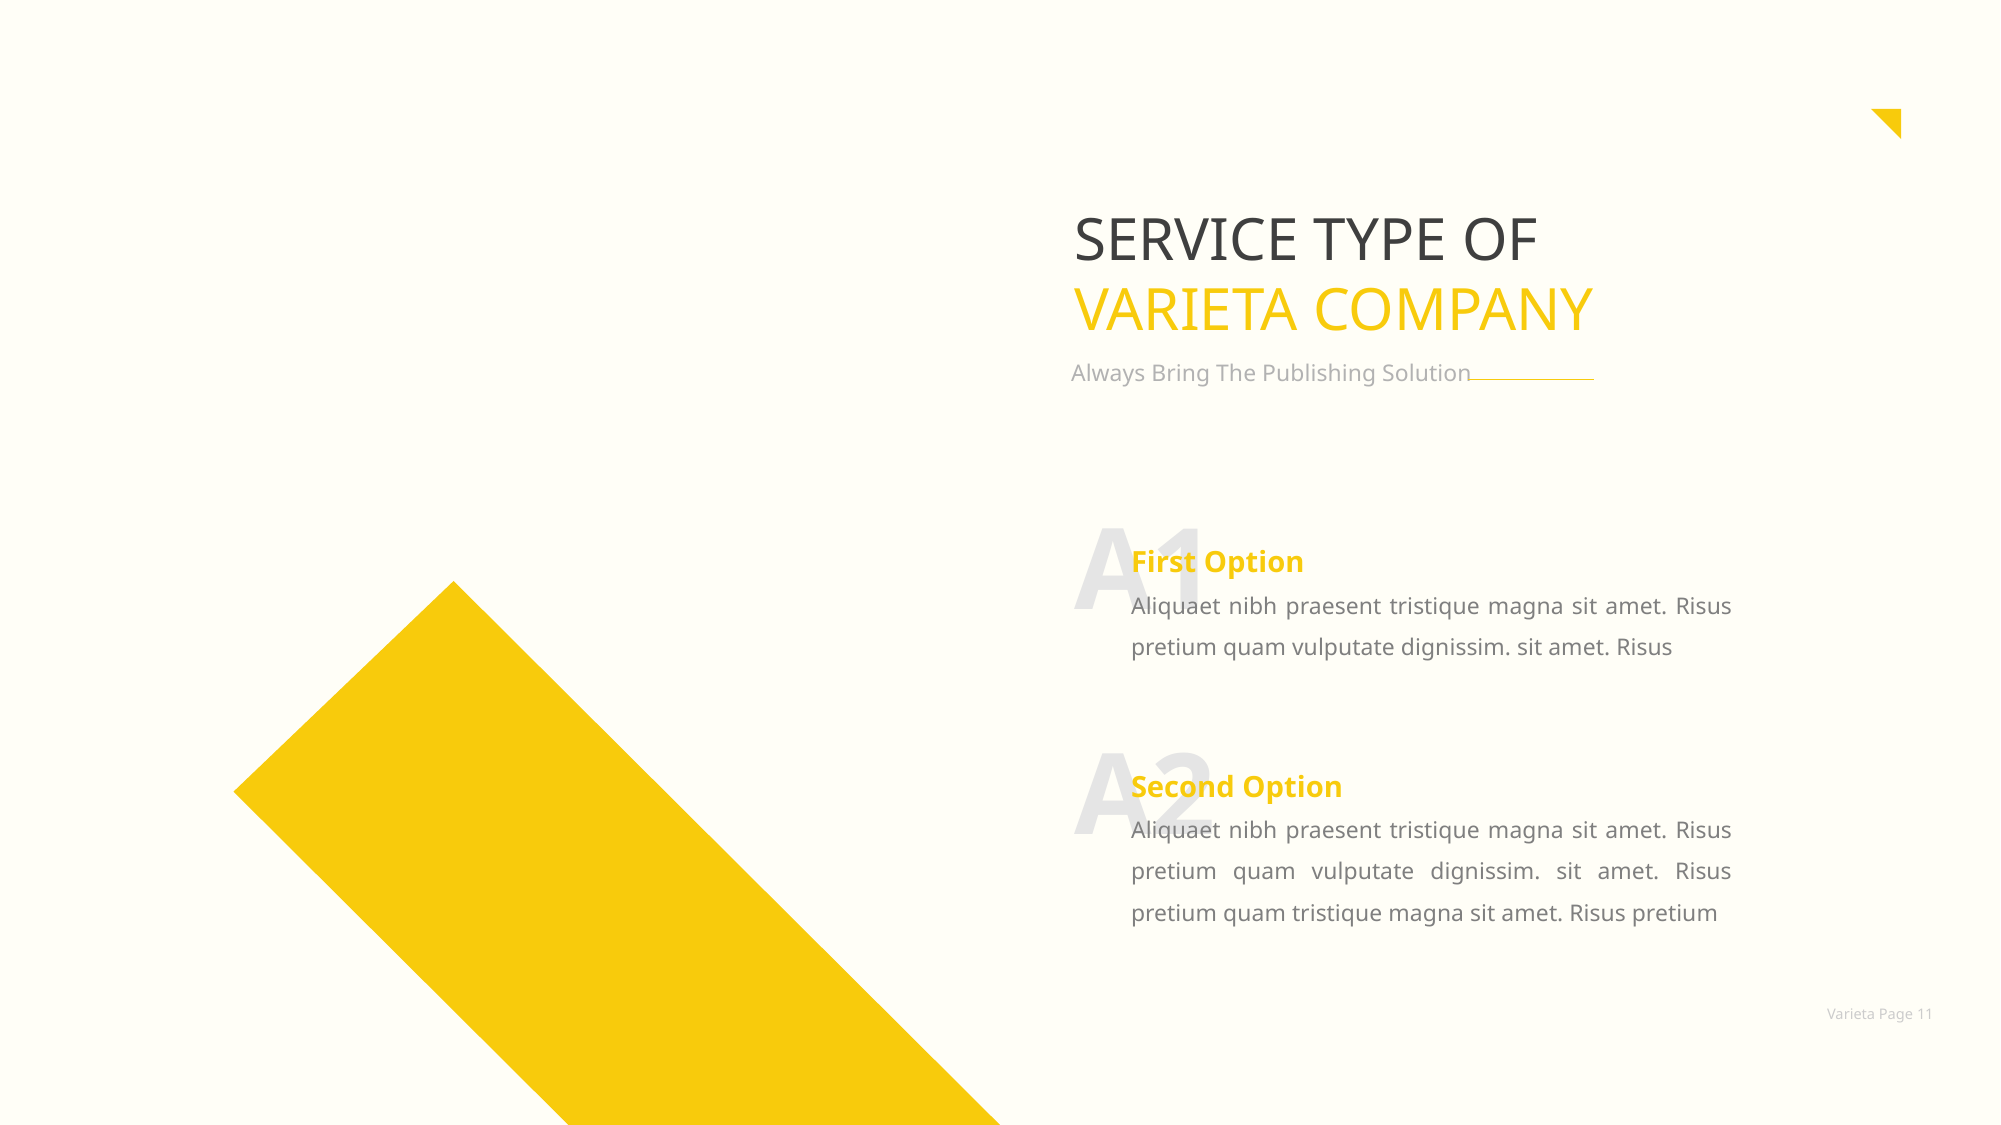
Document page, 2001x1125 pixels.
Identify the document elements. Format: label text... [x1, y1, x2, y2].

text_box Varieta Page 11 [1757, 997, 1949, 1032]
text_box Second Option [1116, 743, 1517, 811]
text_box Always Bring The Publishing Solution [1056, 351, 1488, 394]
text_box Aliquaet nibh praesent tristique magna sit amet. Risus pretium quam vulputate dignissim. sit amet. Risus [1116, 570, 1748, 668]
text_box A2 [1059, 647, 1238, 865]
text_box First Option [1116, 518, 1517, 586]
text_box A1 [1059, 422, 1238, 640]
text_box Aliquaet nibh praesent tristique magna sit amet. Risus pretium quam vulputate dignissim. sit amet. Risus pretium quam tristique magna sit amet. Risus pretium [1116, 794, 1748, 934]
text_box [1868, 107, 1903, 142]
picture [0, 101, 1000, 1125]
text_box SERVICE TYPE OF VARIETA COMPANY [1059, 194, 1738, 350]
